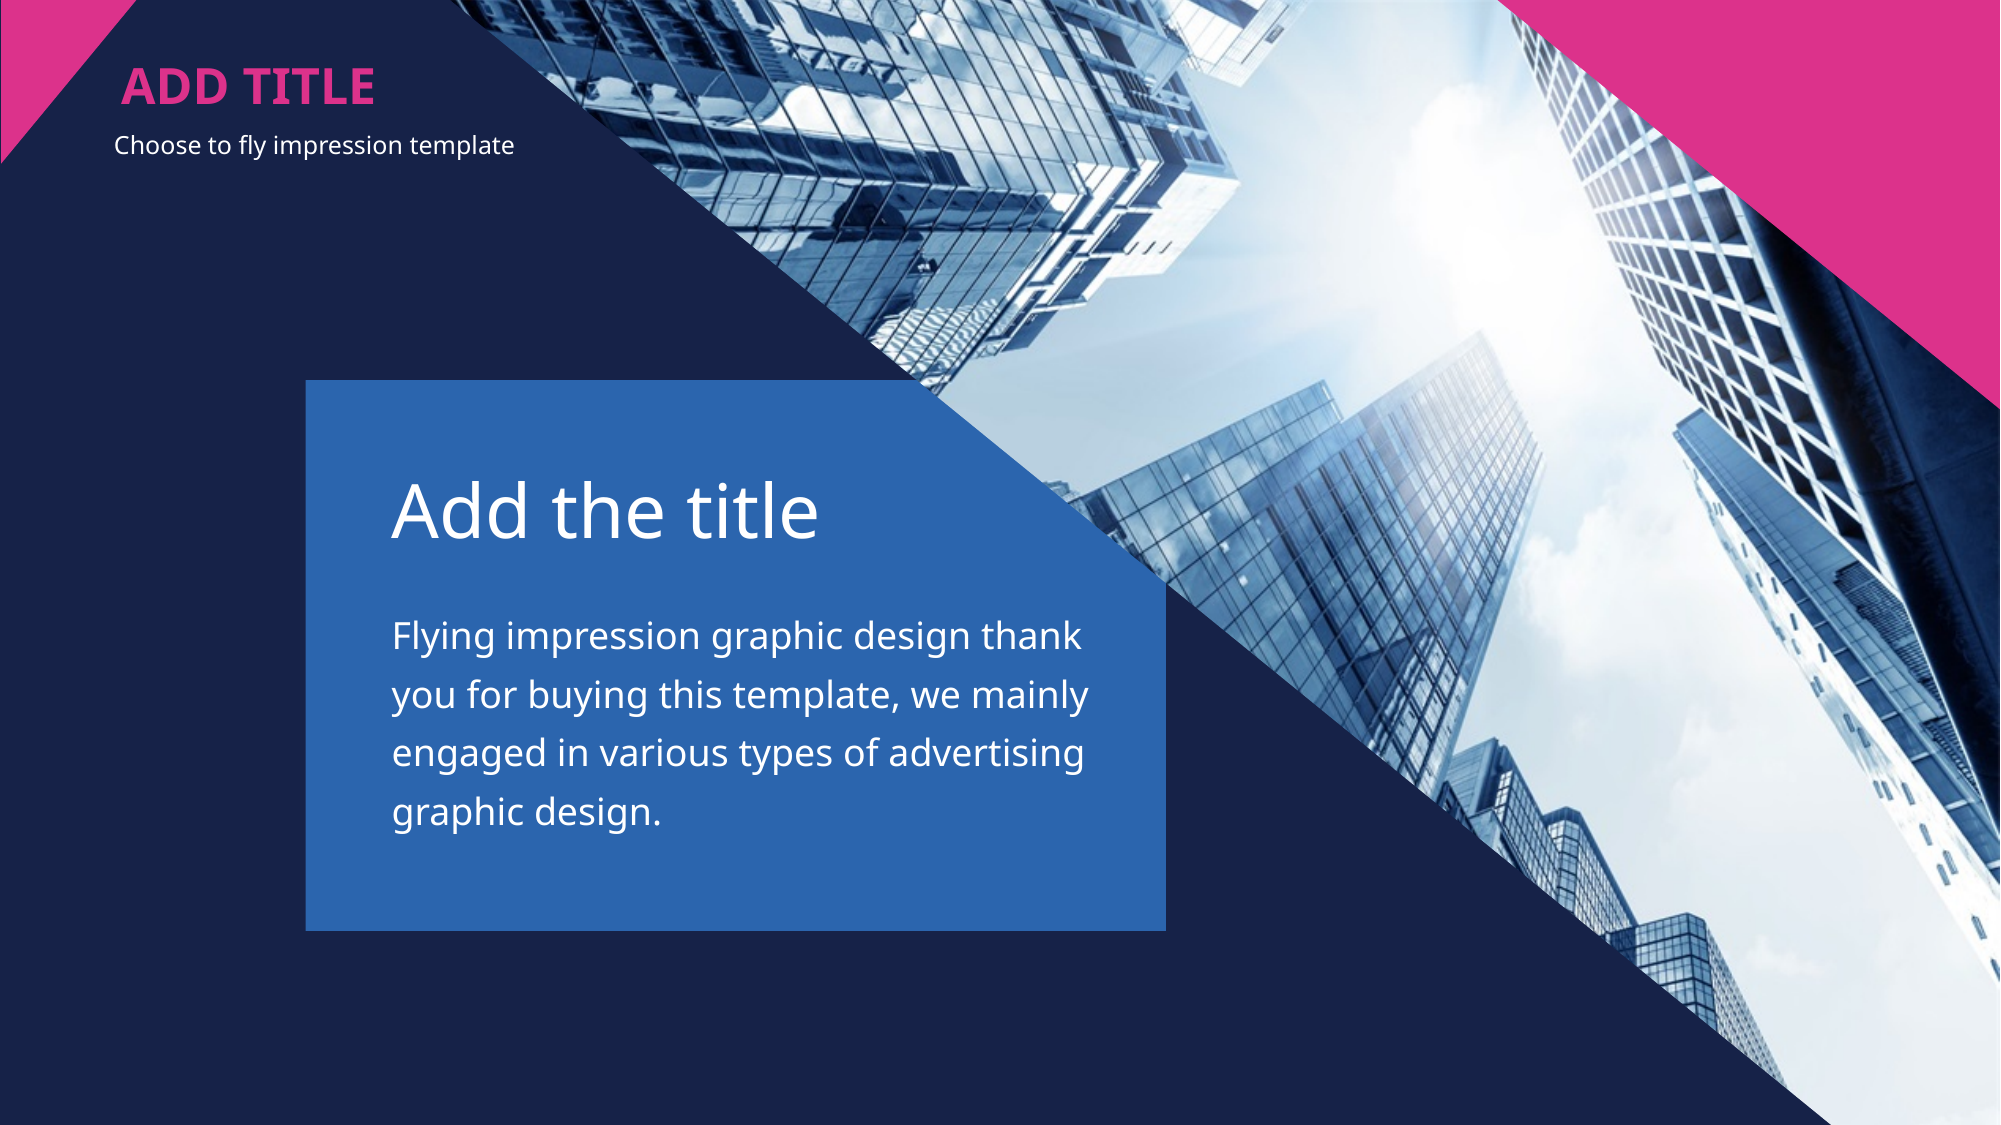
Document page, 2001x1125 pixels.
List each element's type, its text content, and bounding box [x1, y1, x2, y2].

text_box [305, 379, 1167, 932]
text_box Flying impression graphic design thank you for buying this template, we mainly engaged in various types of advertising graphic design. [376, 591, 1107, 840]
text_box Choose to fly impression template [99, 113, 624, 167]
text_box [448, 0, 2000, 1125]
text_box [1495, 0, 2000, 411]
text_box [0, 0, 138, 167]
text_box Add the title [376, 456, 974, 562]
text_box ADD TITLE [106, 46, 392, 113]
